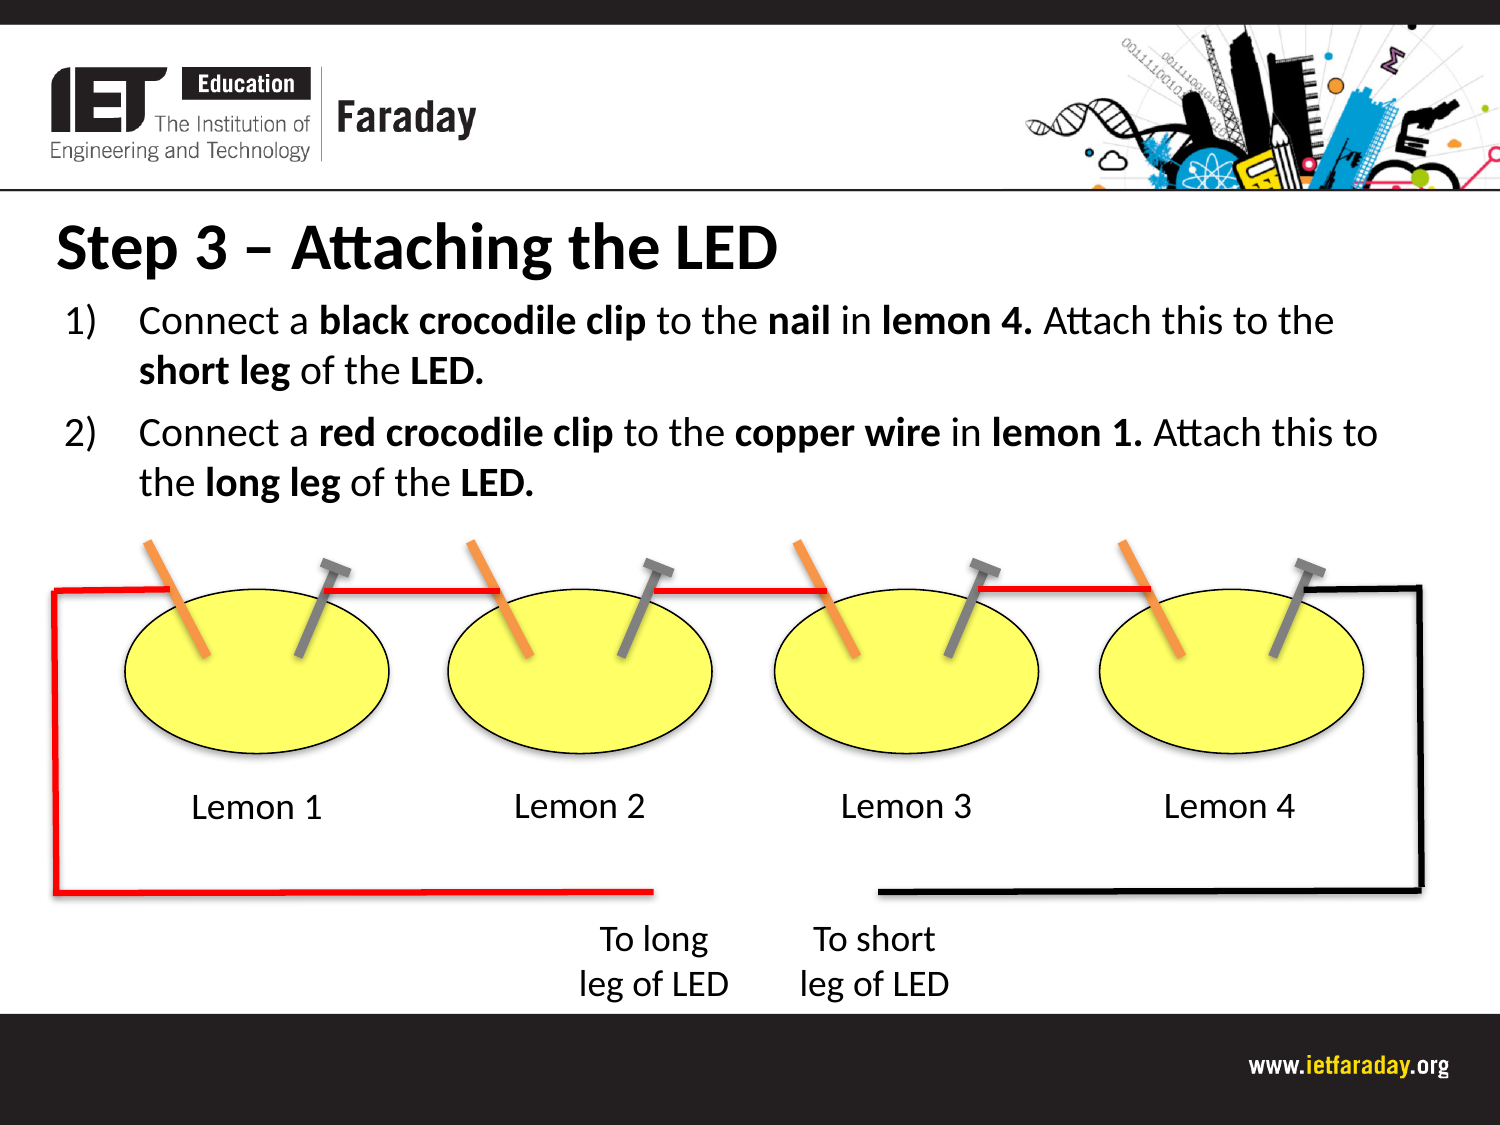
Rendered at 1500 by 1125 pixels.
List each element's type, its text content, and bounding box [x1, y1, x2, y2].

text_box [124, 541, 1364, 836]
text_box Connect a black crocodile clip to the nail in lemon 4. Attach this to the short leg of the LED. Connect a red crocodile clip to the copper wire in lemon 1. Attach this to the long leg of the LED. [49, 285, 1424, 513]
text_box Step 3 – Attaching the LED [41, 195, 1306, 291]
text_box To short leg of LED [781, 906, 968, 1011]
text_box To long leg of LED [560, 906, 748, 1011]
picture [0, 0, 1500, 1125]
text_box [53, 590, 57, 891]
